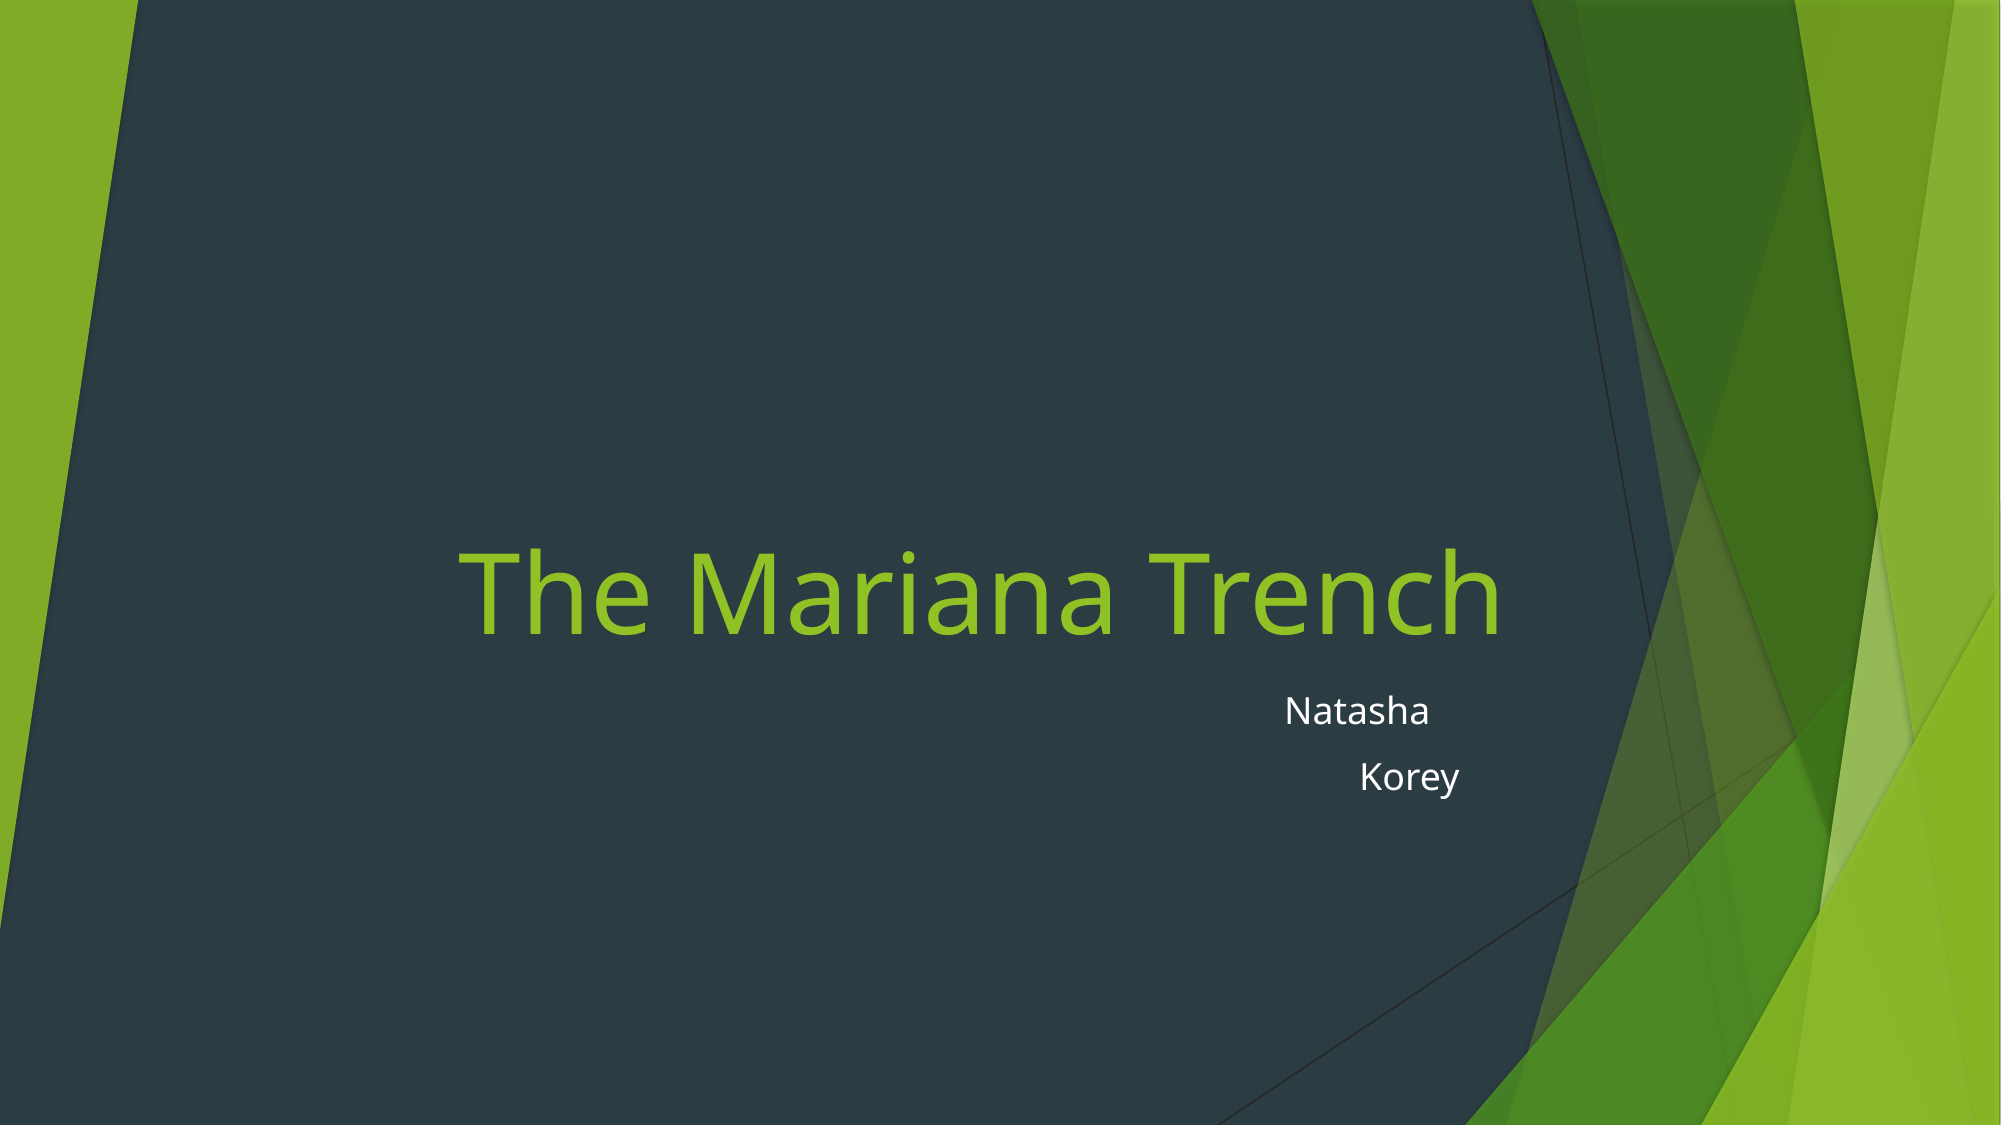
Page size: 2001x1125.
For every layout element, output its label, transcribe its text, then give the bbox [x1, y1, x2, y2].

subtitle Natasha Korey [720, 679, 1485, 851]
title The Mariana Trench [247, 394, 1522, 665]
